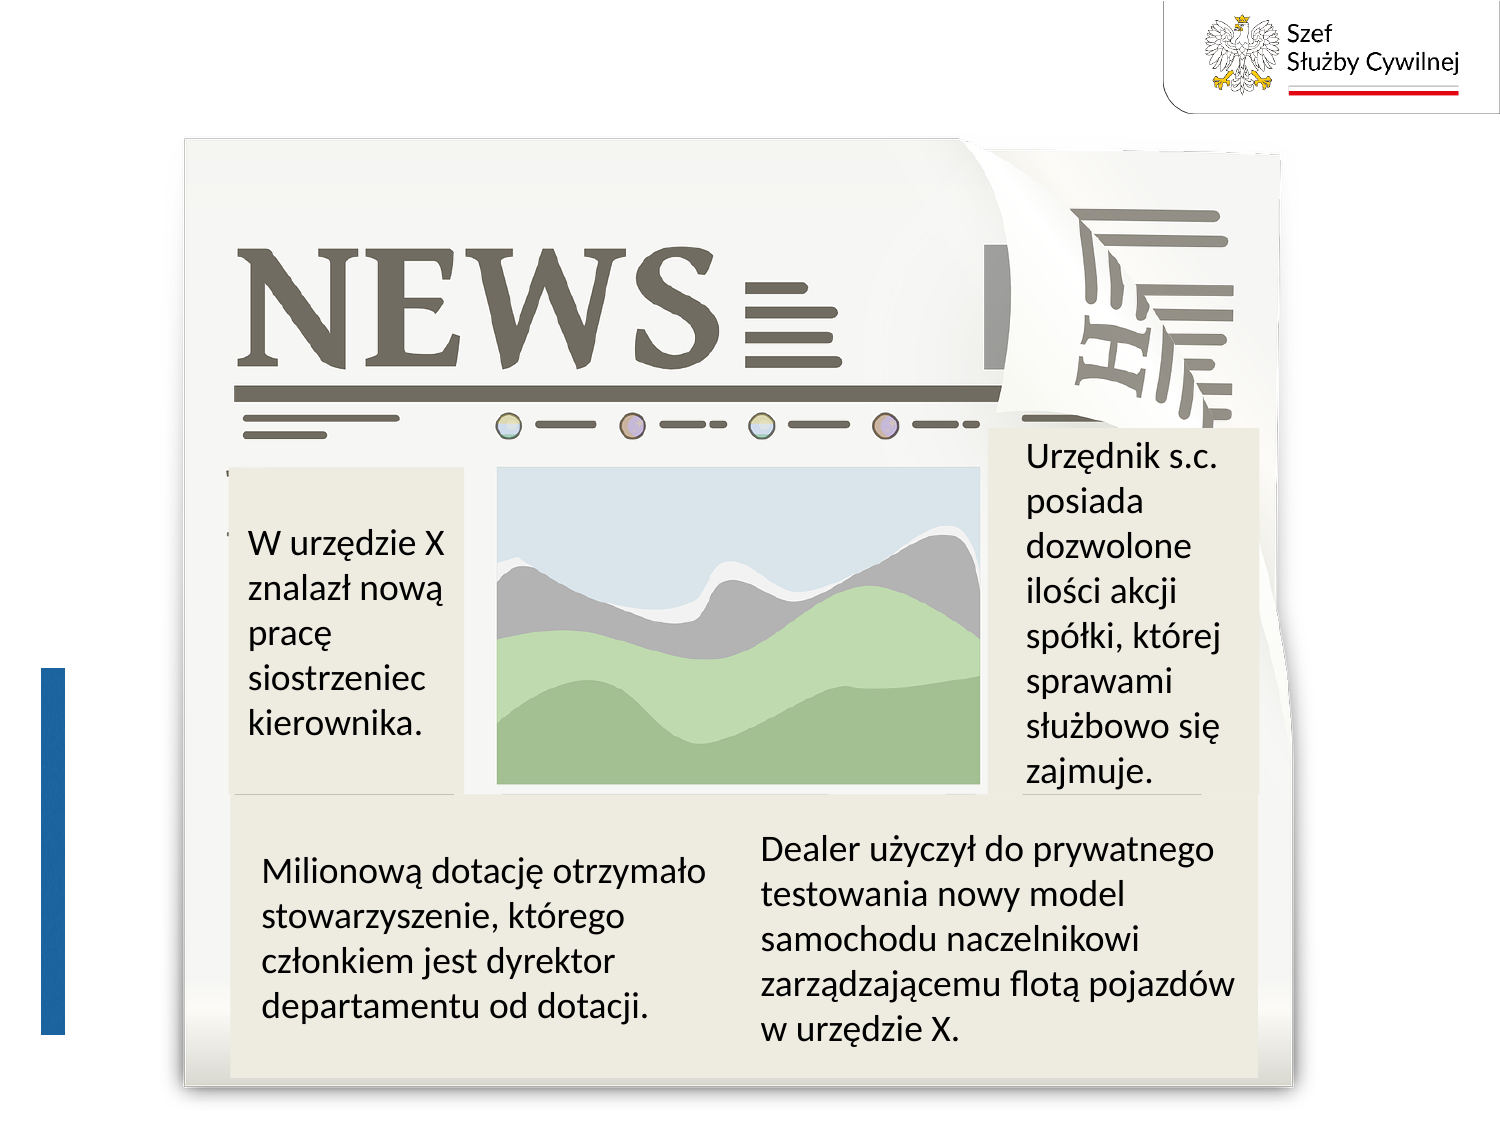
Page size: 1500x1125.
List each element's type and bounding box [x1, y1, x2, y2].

picture [41, 668, 65, 1035]
picture [159, 0, 1500, 1111]
